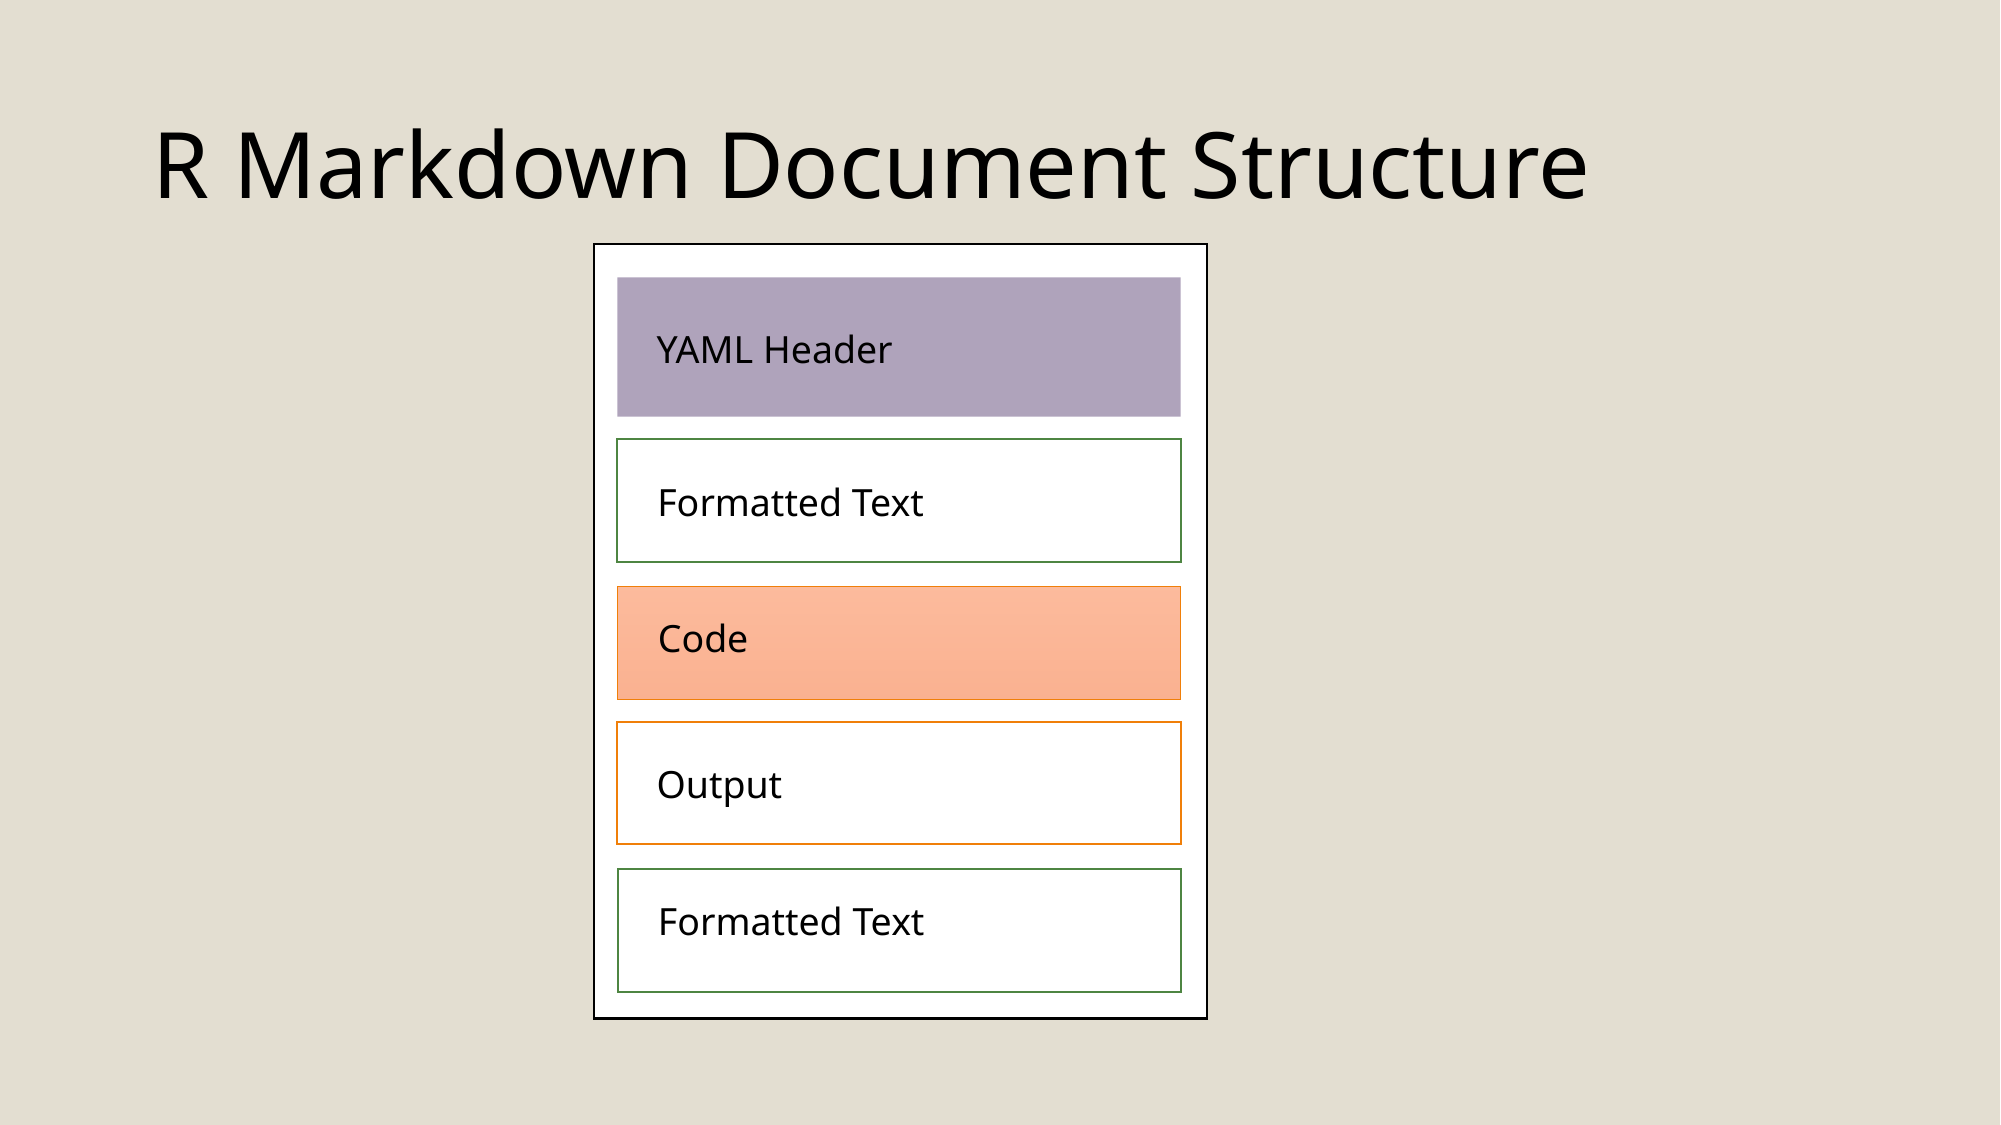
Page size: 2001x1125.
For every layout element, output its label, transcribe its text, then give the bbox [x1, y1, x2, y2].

title R Markdown Document Structure [137, 59, 1863, 278]
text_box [594, 244, 1207, 1019]
